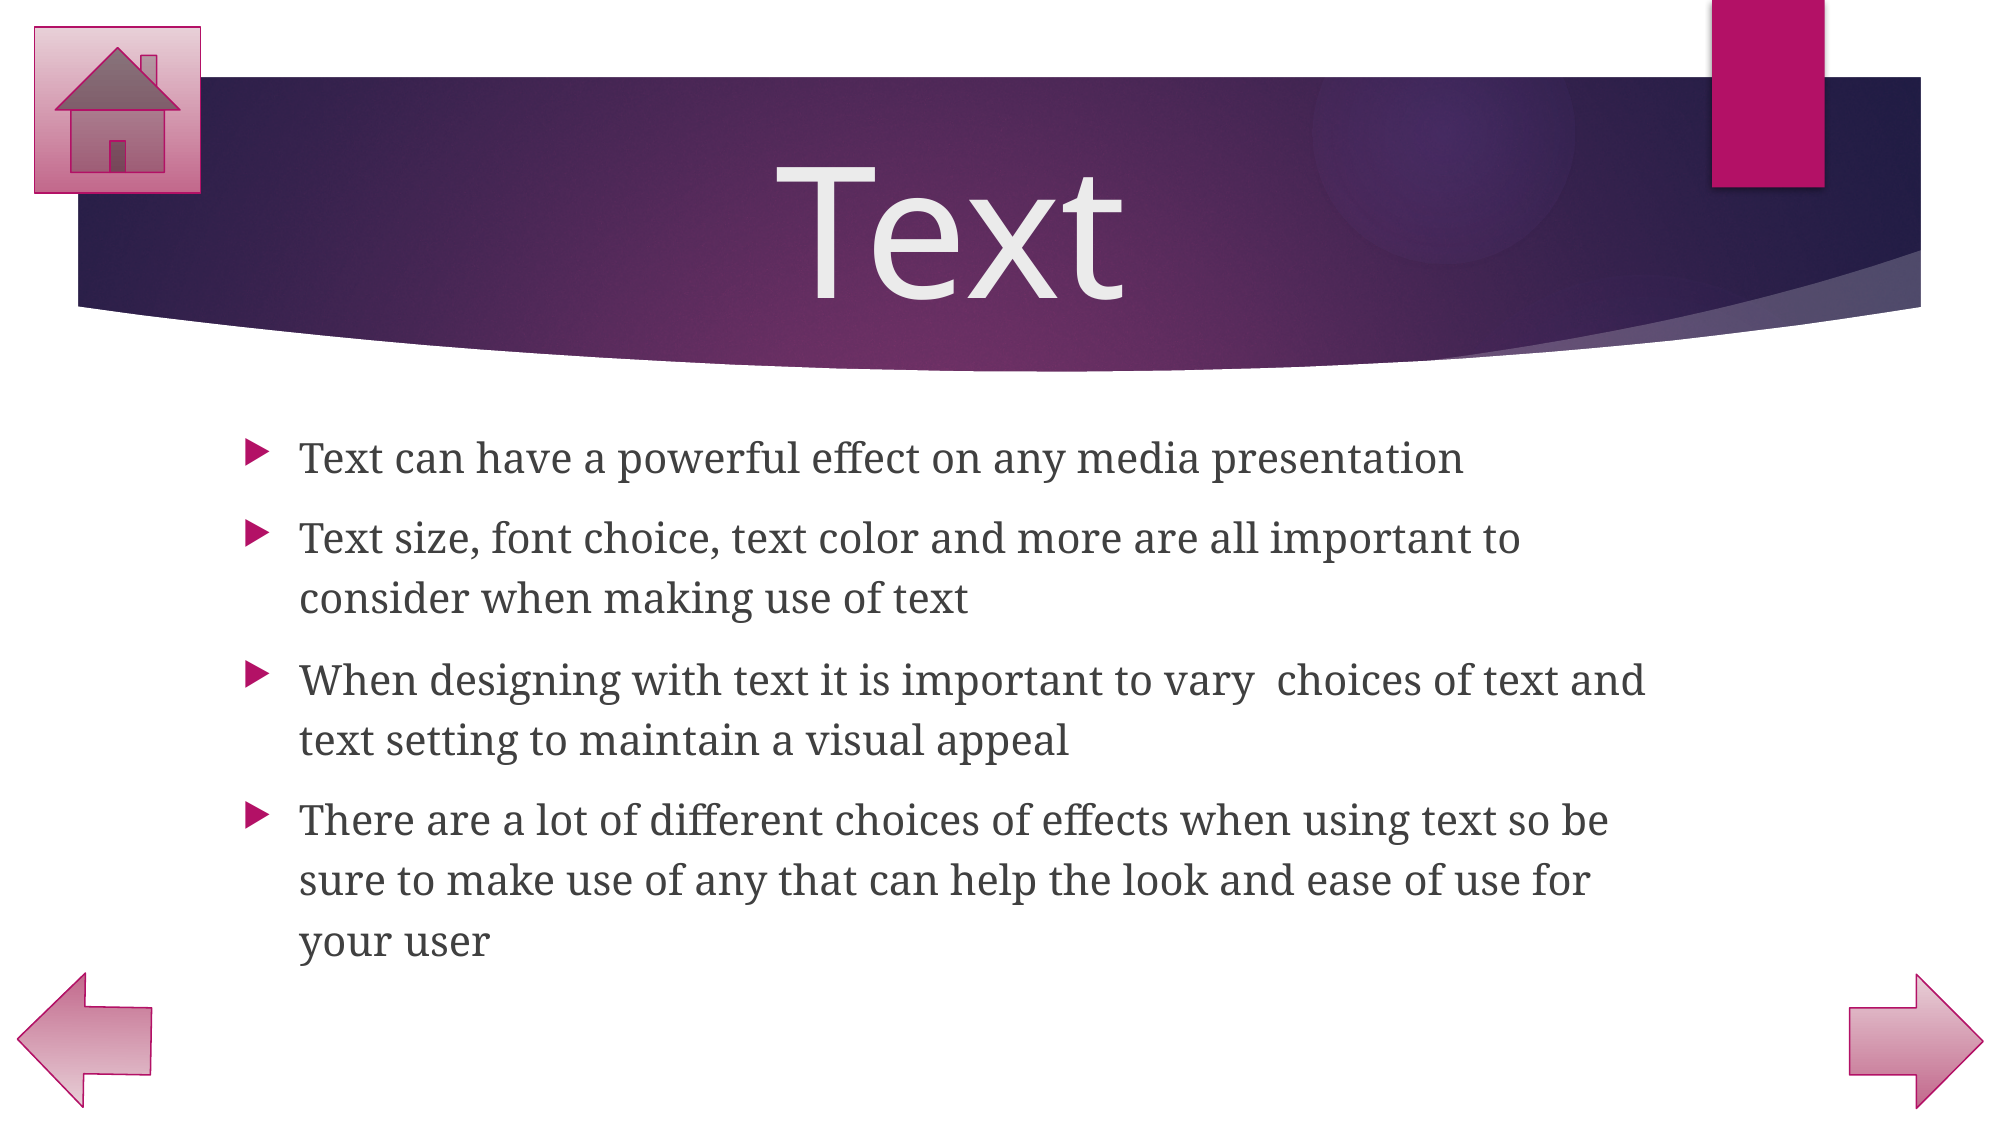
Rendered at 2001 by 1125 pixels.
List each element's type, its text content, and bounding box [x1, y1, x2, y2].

text_box [1848, 973, 1984, 1110]
list Text can have a powerful effect on any media presentation Text size, font choice, text color and more are all important to consider when making use of text When designing with text it is important to vary choices of text and text setting to maintain a visual appeal There are a lot of different choices of effects when using text so be sure to make use of any that can help the look and ease of use for your user [227, 413, 1676, 975]
text_box [34, 26, 201, 194]
title Text [693, 109, 1210, 342]
text_box [16, 972, 153, 1108]
